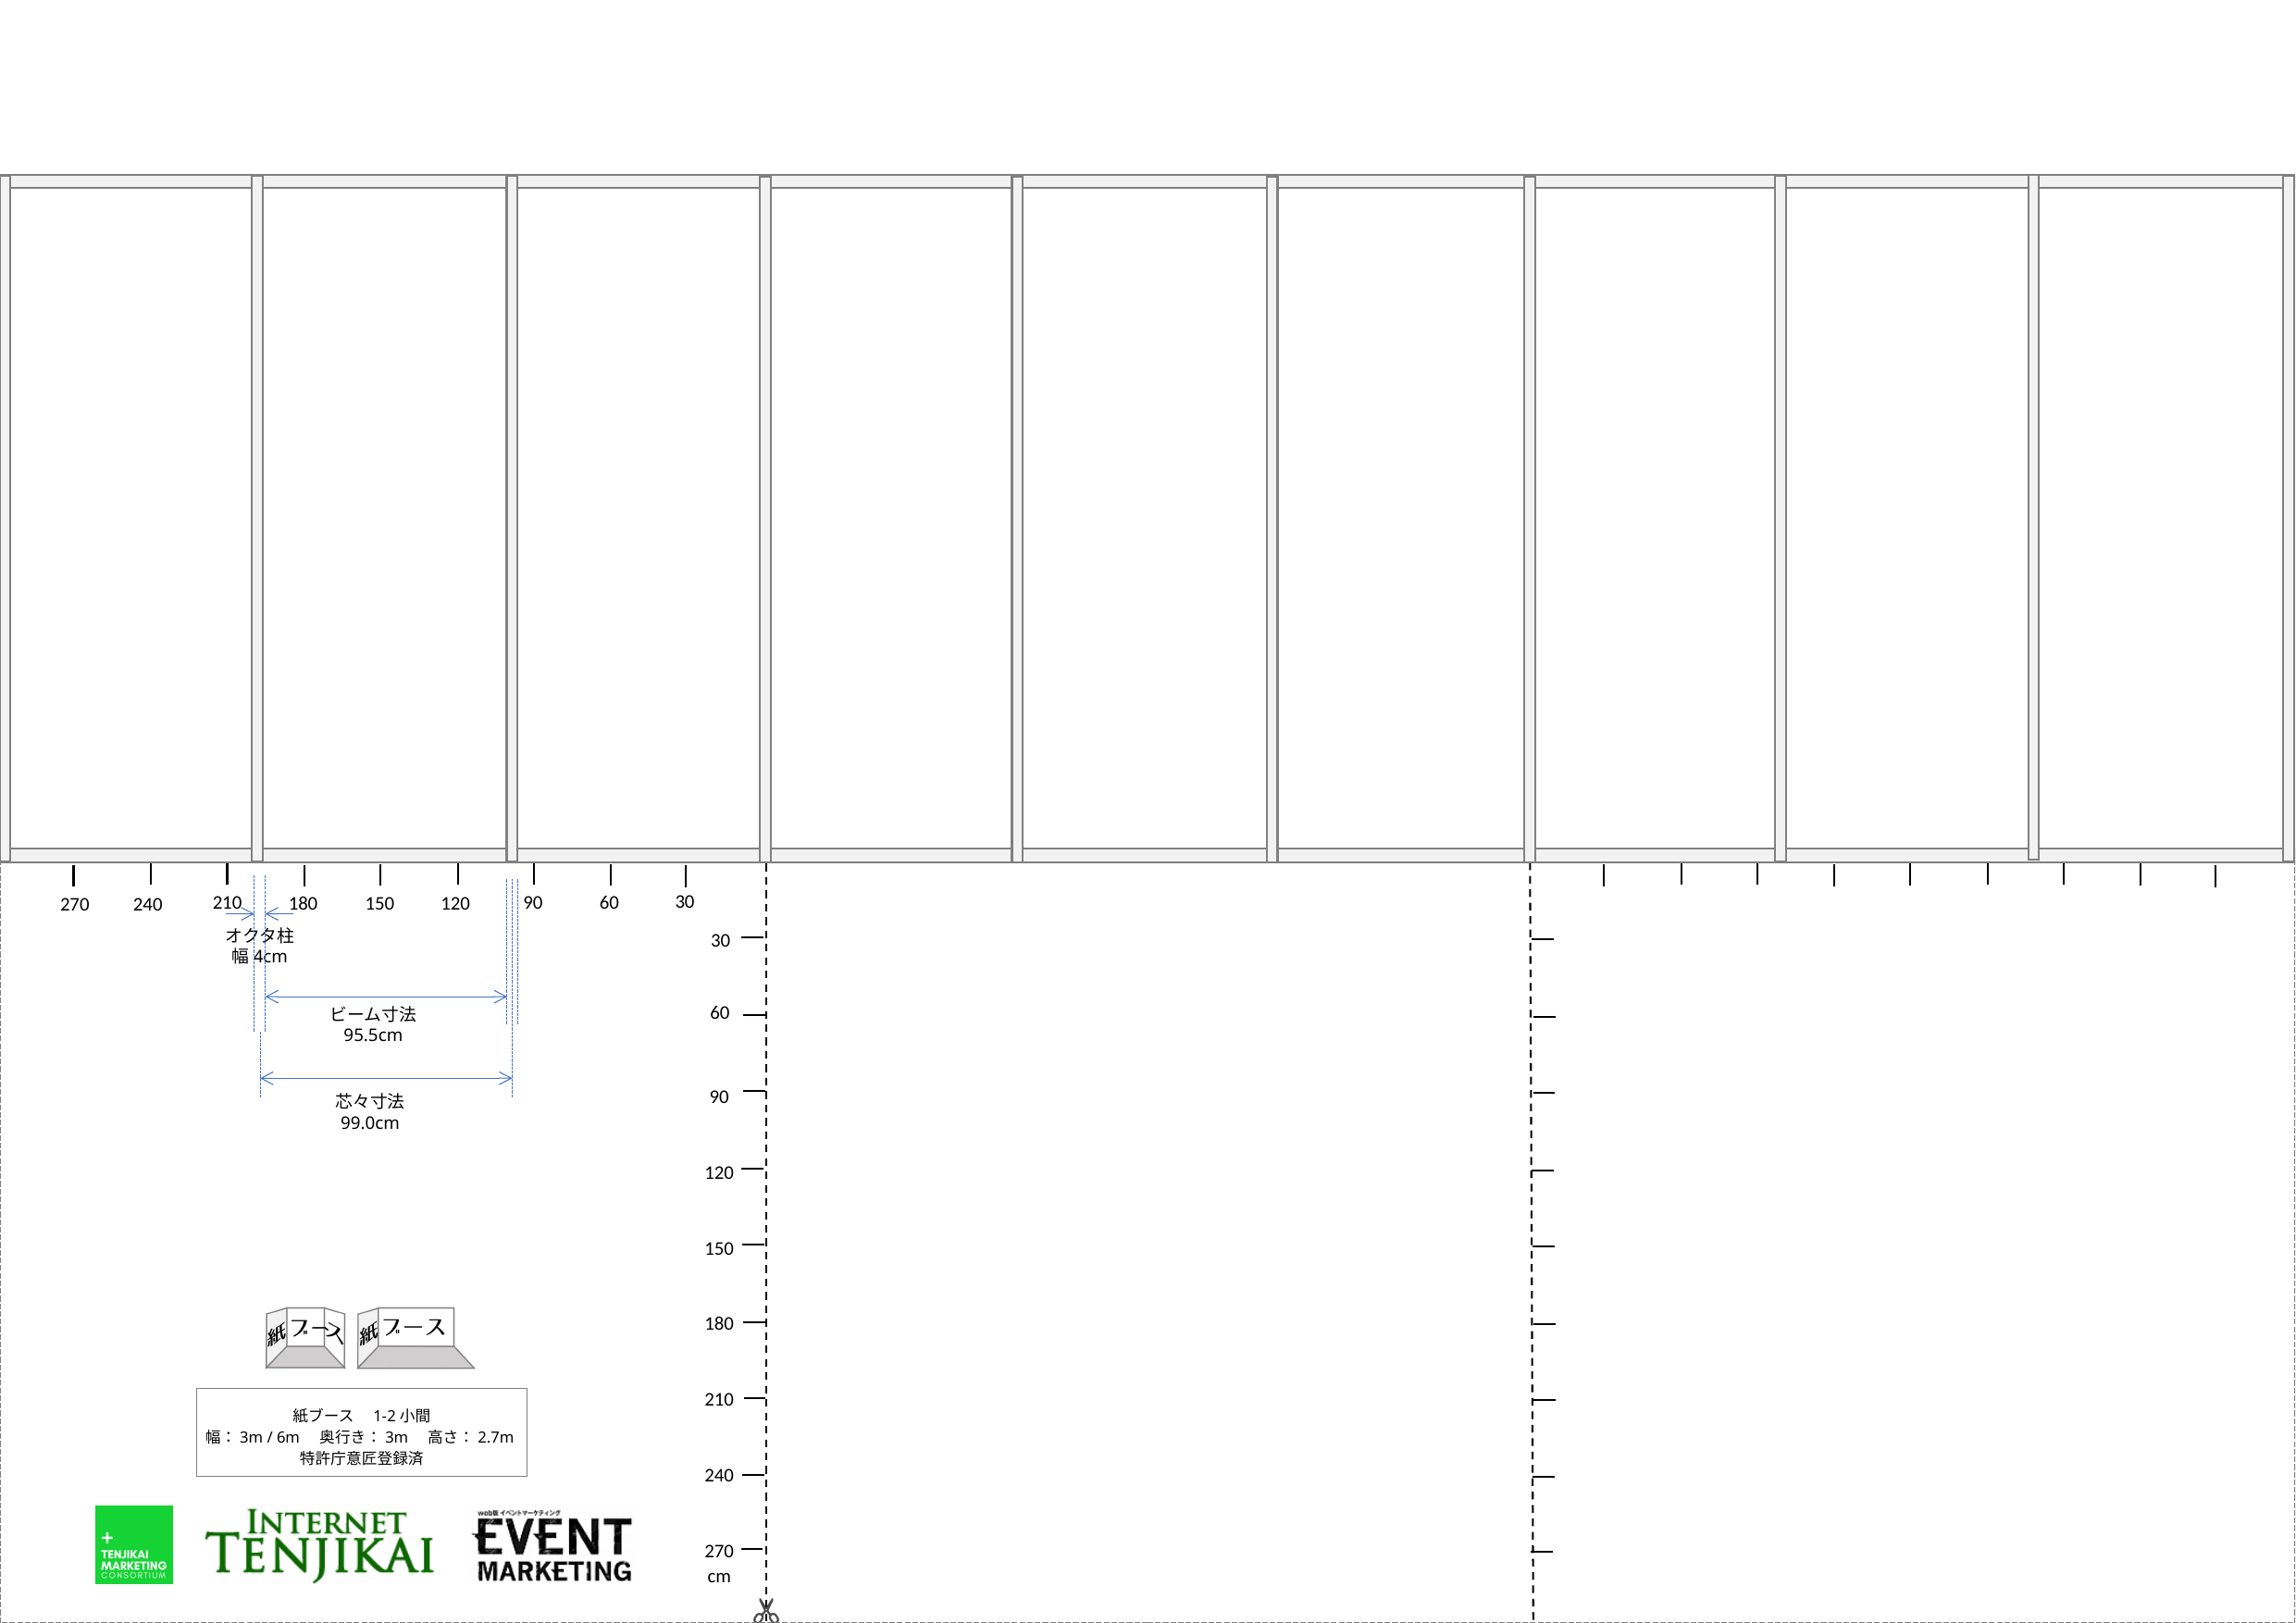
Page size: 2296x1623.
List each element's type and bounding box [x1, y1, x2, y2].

text_box [0, 174, 2296, 1623]
